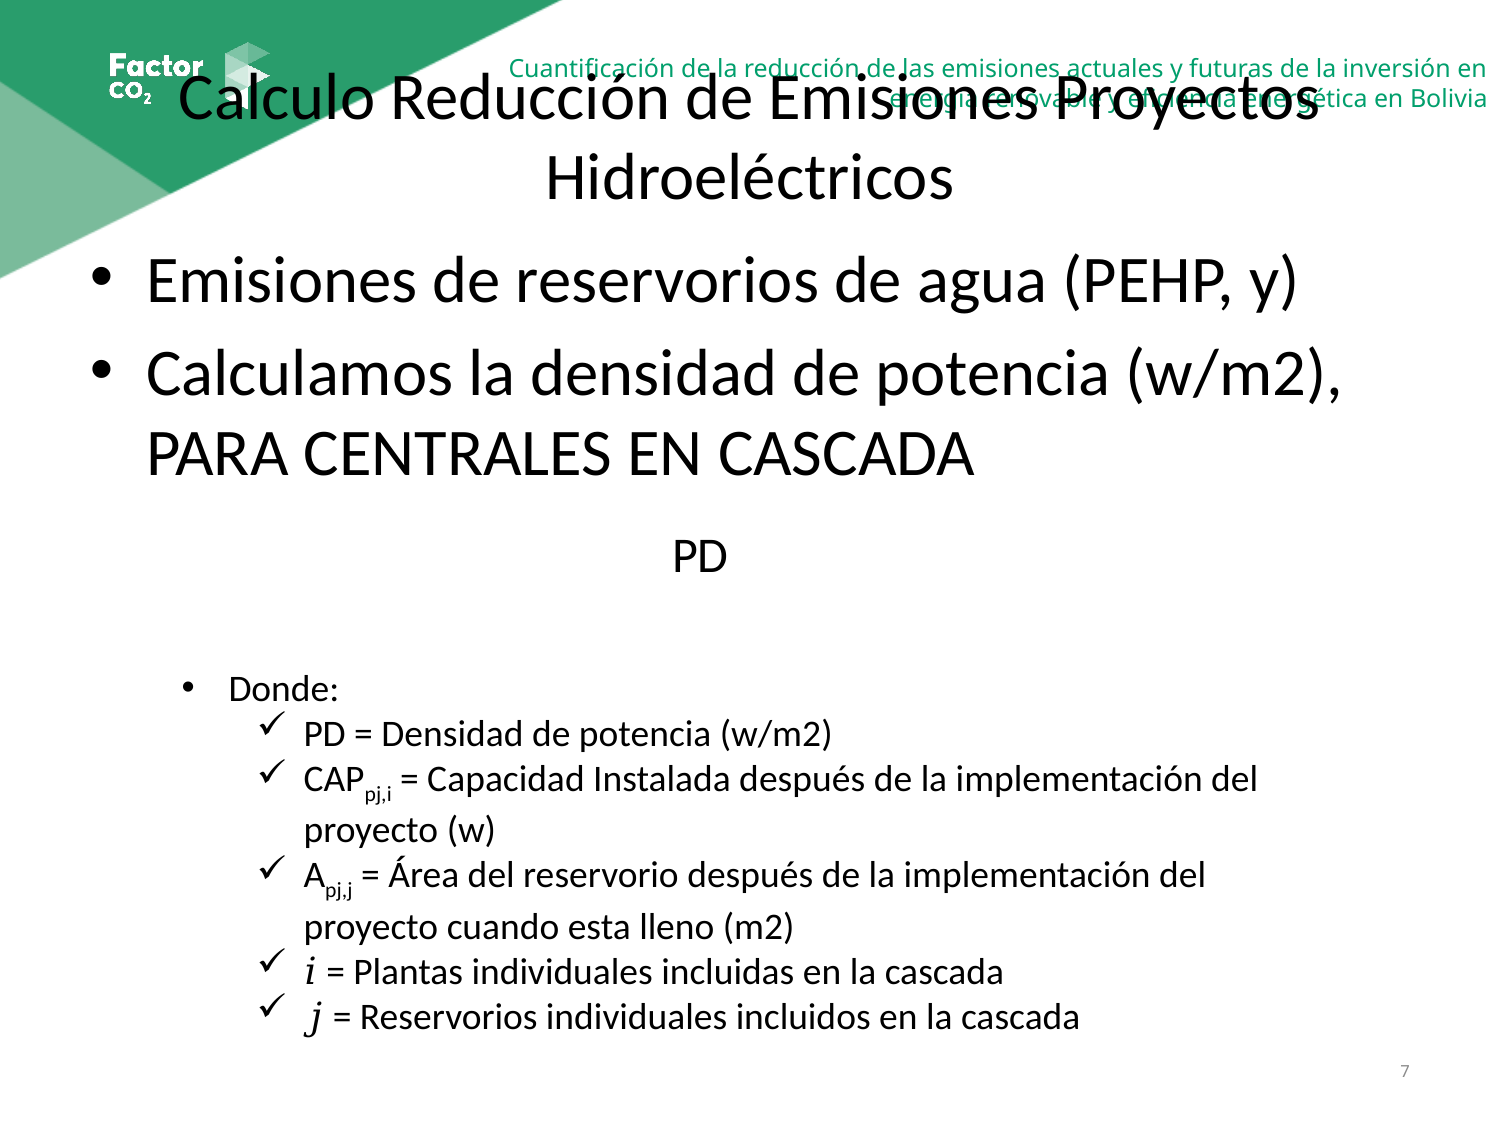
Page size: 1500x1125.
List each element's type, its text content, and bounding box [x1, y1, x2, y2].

text_box Donde: PD = Densidad de potencia (w/m2) CAPpj,i = Capacidad Instalada después de la implementación del proyecto (w) Apj,j = Área del reservorio después de la implementación del proyecto cuando esta lleno (m2) 𝑖 = Plantas individuales incluidas en la cascada 𝑗 = Reservorios individuales incluidos en la cascada [166, 656, 1325, 1044]
title Calculo Reducción de Emisiones Proyectos Hidroeléctricos [75, 45, 1425, 227]
slide_number 7 [1074, 1042, 1425, 1103]
list Emisiones de reservorios de agua (PEHP, y) Calculamos la densidad de potencia (w/m2), PARA CENTRALES EN CASCADA [75, 227, 1425, 410]
picture [0, 0, 1500, 1125]
